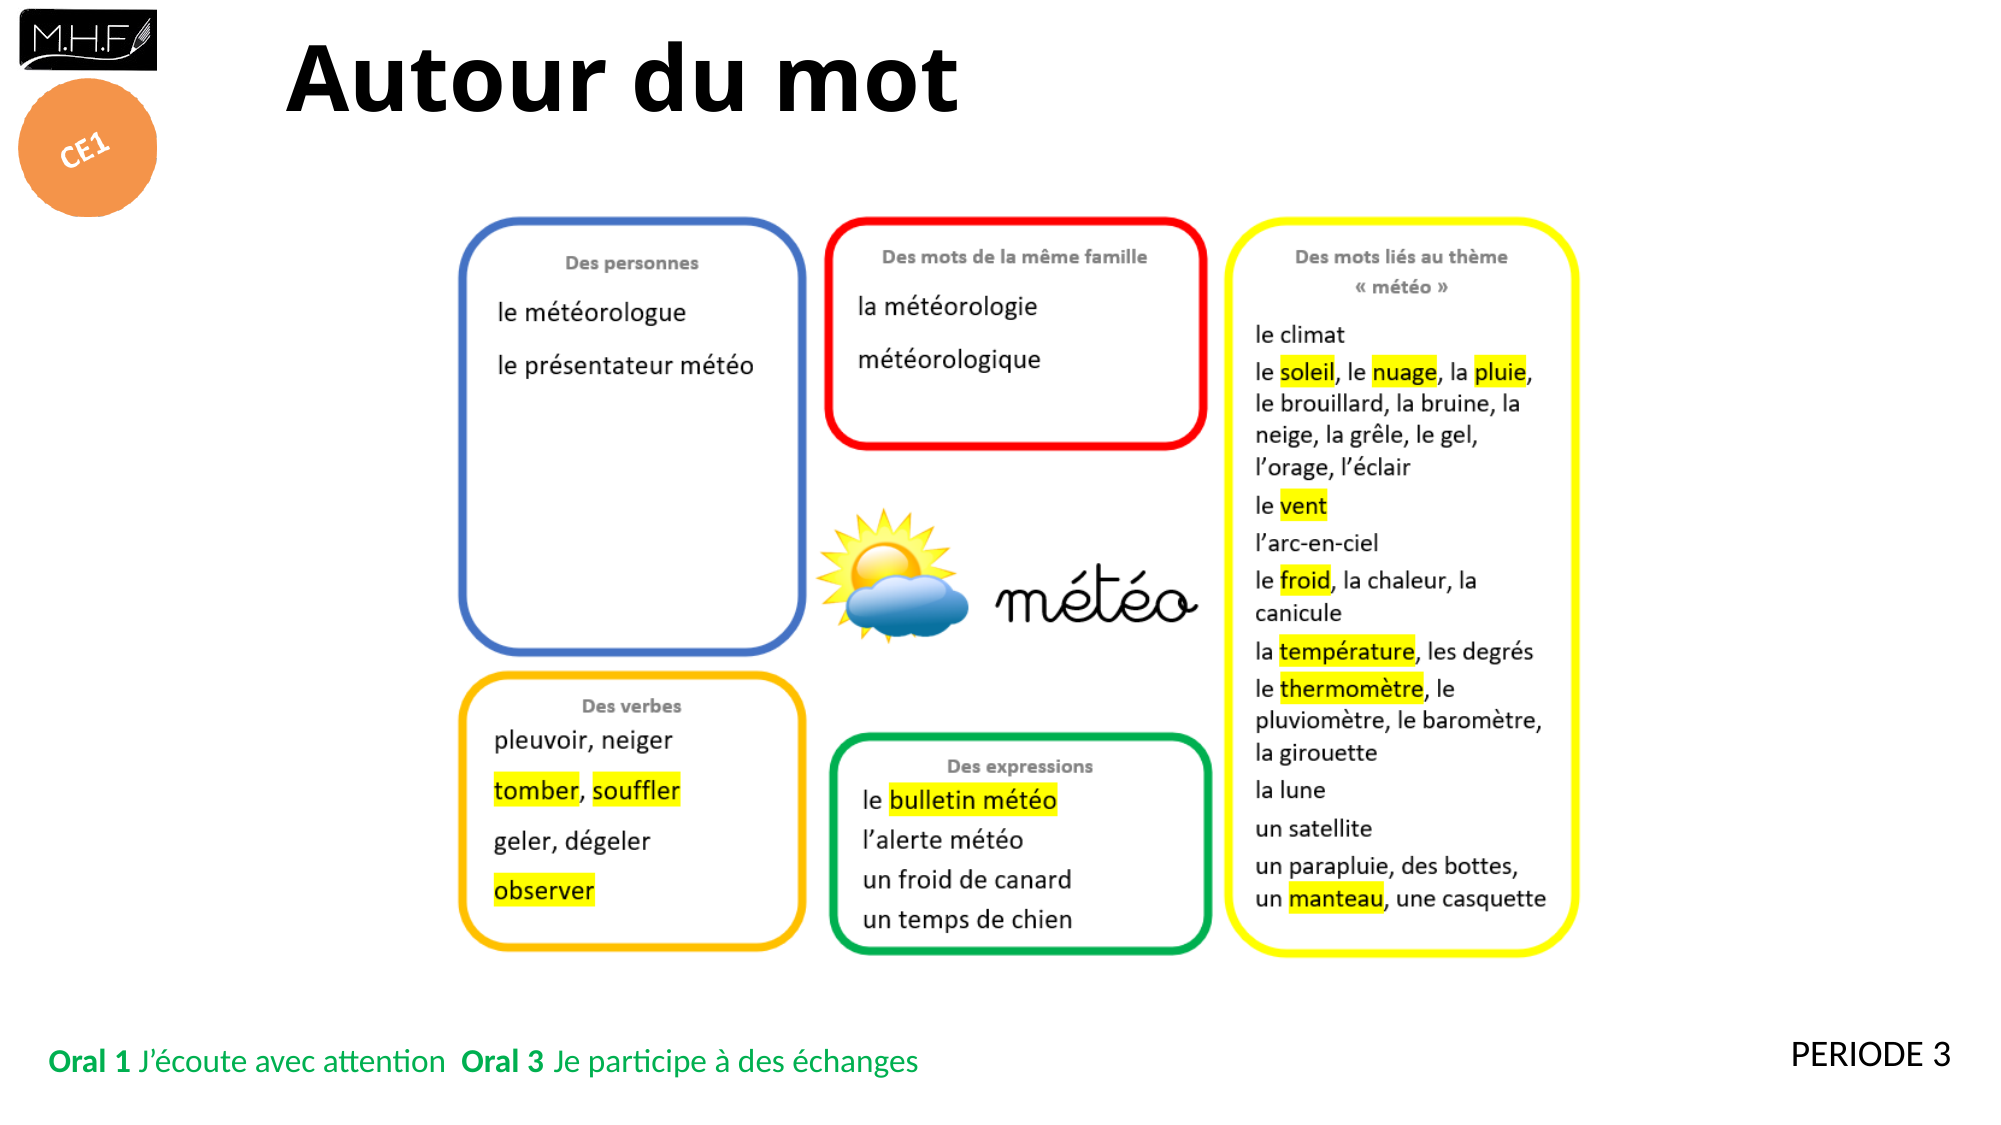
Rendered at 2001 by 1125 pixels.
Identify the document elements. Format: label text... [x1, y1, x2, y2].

picture [18, 78, 157, 218]
text_box Oral 1 J’écoute avec attention Oral 3 Je participe à des échanges [33, 1023, 1034, 1088]
text_box PERIODE 3 [1362, 1021, 1967, 1082]
picture [16, 7, 157, 74]
title Autour du mot [271, 7, 1818, 156]
picture [447, 208, 1590, 962]
